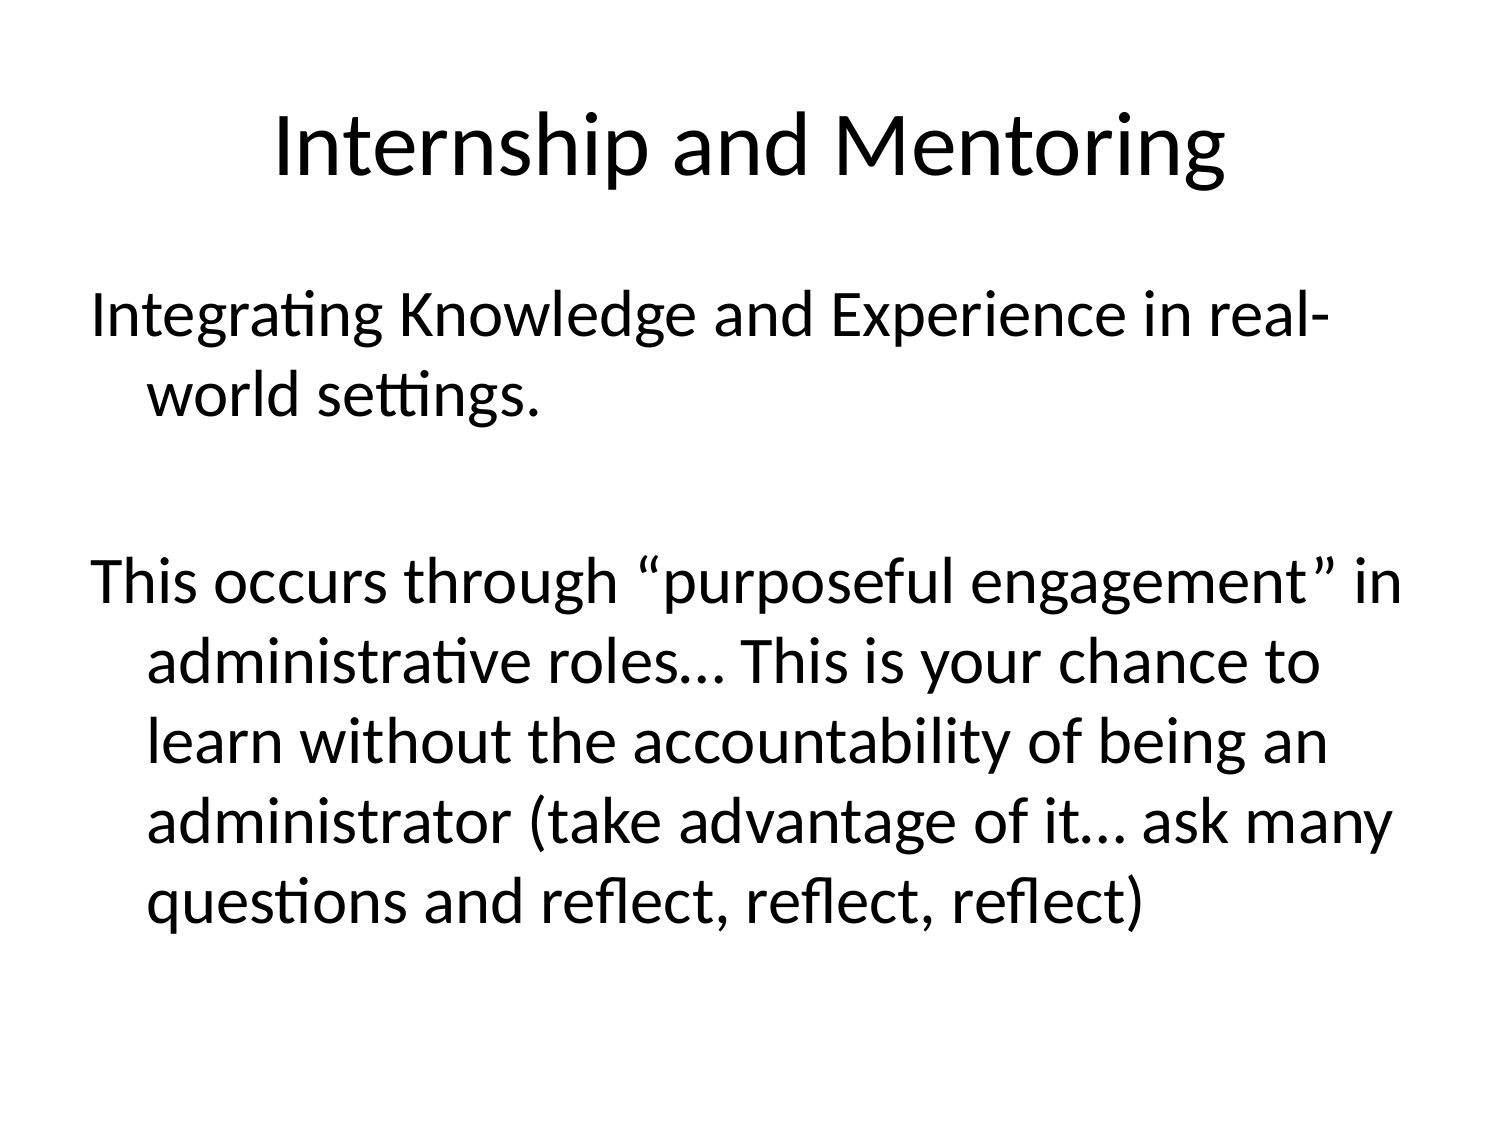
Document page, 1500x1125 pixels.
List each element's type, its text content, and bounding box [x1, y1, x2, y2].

list Integrating Knowledge and Experience in real-world settings. This occurs through “purposeful engagement” in administrative roles… This is your chance to learn without the accountability of being an administrator (take advantage of it… ask many questions and reflect, reflect, reflect) [75, 262, 1425, 1005]
title Internship and Mentoring [75, 45, 1425, 233]
